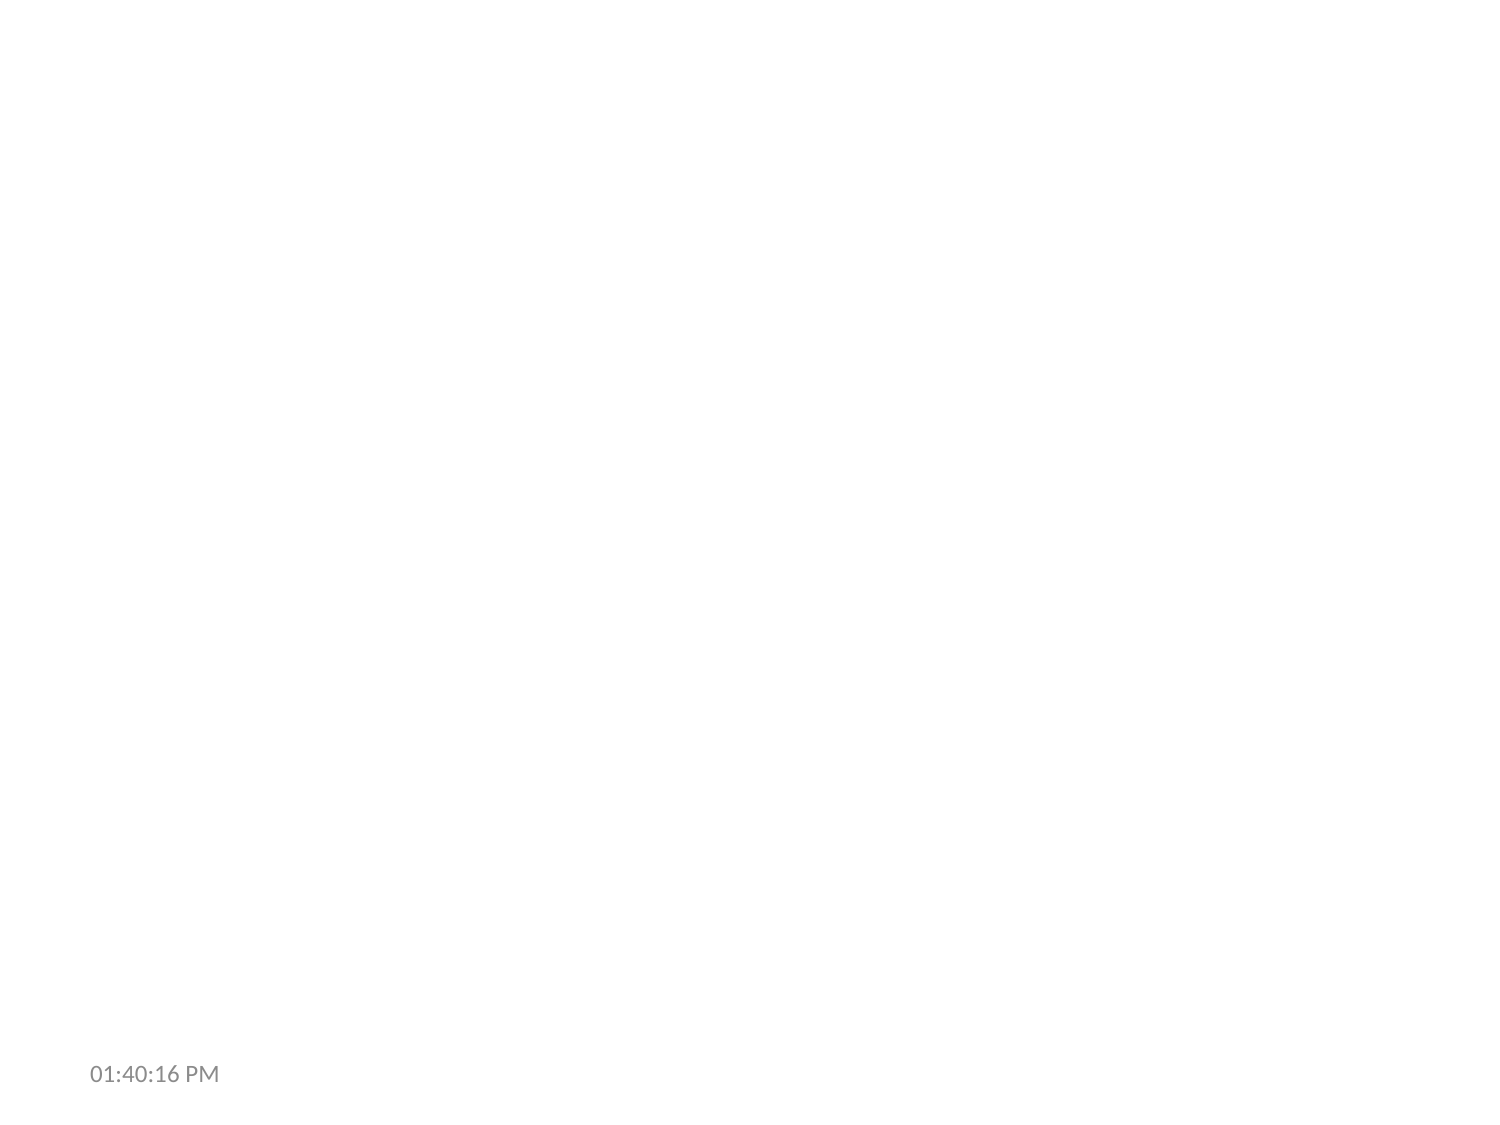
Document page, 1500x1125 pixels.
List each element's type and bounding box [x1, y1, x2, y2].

slide_number [75, 1042, 425, 1103]
